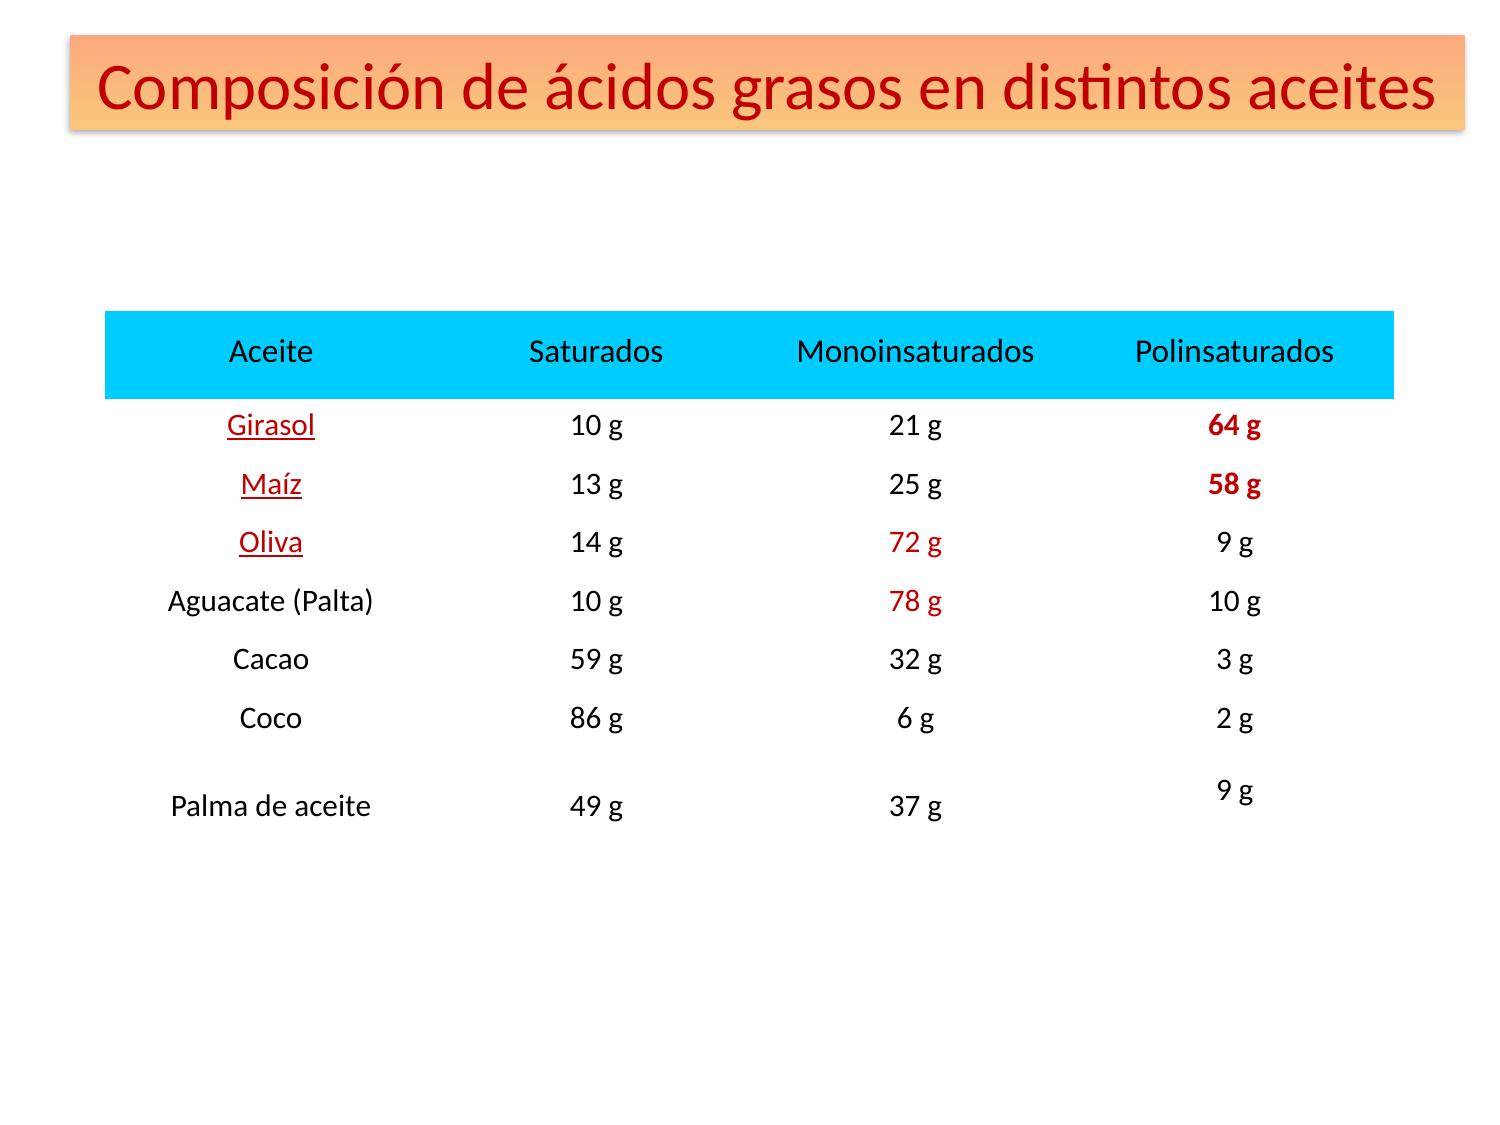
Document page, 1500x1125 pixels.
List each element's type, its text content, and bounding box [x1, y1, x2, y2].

table_cell Girasol [105, 399, 437, 457]
table_cell 13 g [437, 457, 756, 516]
table_header Monoinsaturados [756, 311, 1075, 399]
table_header Aceite [105, 311, 437, 399]
table_cell 2 g [1075, 691, 1394, 750]
table_cell 37 g [756, 750, 1075, 867]
table_cell 72 g [756, 516, 1075, 574]
table_cell Aguacate (Palta) [105, 574, 437, 633]
table_cell 3 g [1075, 633, 1394, 691]
table_cell 64 g [1075, 399, 1394, 457]
table_cell 32 g [756, 633, 1075, 691]
table_cell 21 g [756, 399, 1075, 457]
table_cell 59 g [437, 633, 756, 691]
table_cell Palma de aceite [105, 750, 437, 867]
table_header Saturados [437, 311, 756, 399]
table_cell 9 g [1075, 516, 1394, 574]
table_cell 49 g [437, 750, 756, 867]
table_cell 6 g [756, 691, 1075, 750]
table_header Polinsaturados [1075, 311, 1394, 399]
table_cell 58 g [1075, 457, 1394, 516]
table_cell 10 g [1075, 574, 1394, 633]
table_cell Oliva [105, 516, 437, 574]
table_cell 10 g [437, 399, 756, 457]
table_cell 86 g [437, 691, 756, 750]
table_cell 10 g [437, 574, 756, 633]
table_cell 78 g [756, 574, 1075, 633]
table_cell Cacao [105, 633, 437, 691]
table_cell Maíz [105, 457, 437, 516]
table_cell Coco [105, 691, 437, 750]
text_box Composición de ácidos grasos en distintos aceites [70, 35, 1465, 130]
table_cell 25 g [756, 457, 1075, 516]
table_cell 14 g [437, 516, 756, 574]
table_cell 9 g [1075, 750, 1394, 867]
